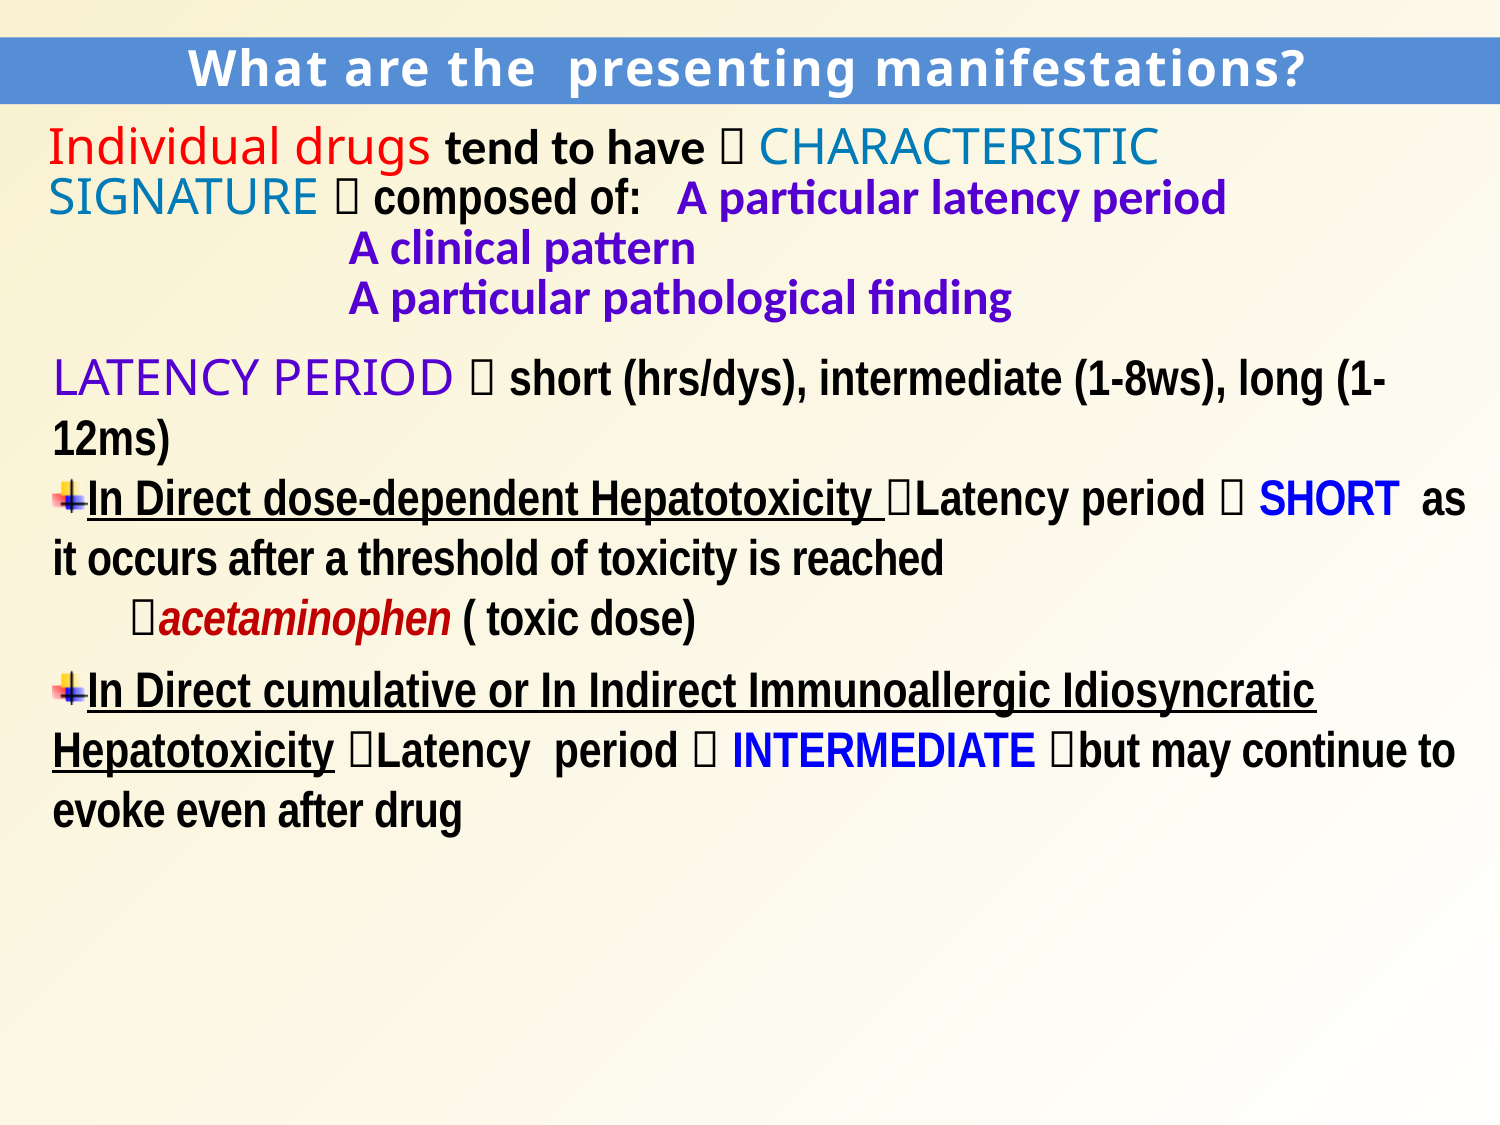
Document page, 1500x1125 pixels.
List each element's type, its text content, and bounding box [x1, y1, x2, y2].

picture [52, 669, 88, 705]
text_box Individual drugs tend to have  CHARACTERISTIC SIGNATURE  composed of: A particular latency period A clinical pattern A particular pathological finding [33, 116, 1453, 332]
text_box LATENCY PERIOD  short (hrs/dys), intermediate (1-8ws), long (1-12ms) In Direct dose-dependent Hepatotoxicity Latency period  SHORT as it occurs after a threshold of toxicity is reached acetaminophen ( toxic dose) In Direct cumulative or In Indirect Immunoallergic Idiosyncratic Hepatotoxicity Latency period  INTERMEDIATE but may continue to evoke even after drug withdrawal  amiodarone (cumulative) / phenytoin, isoniazid (idiosyncratic) In Indirect Metabolic Idiosyncratic Hepatotoxicity  Latency period USUALLY LONG  Unpredictable  most problematic  tetracyclines, oral contraceptives [37, 337, 1488, 1125]
text_box What are the presenting manifestations? [0, 37, 1500, 105]
picture [52, 477, 88, 513]
